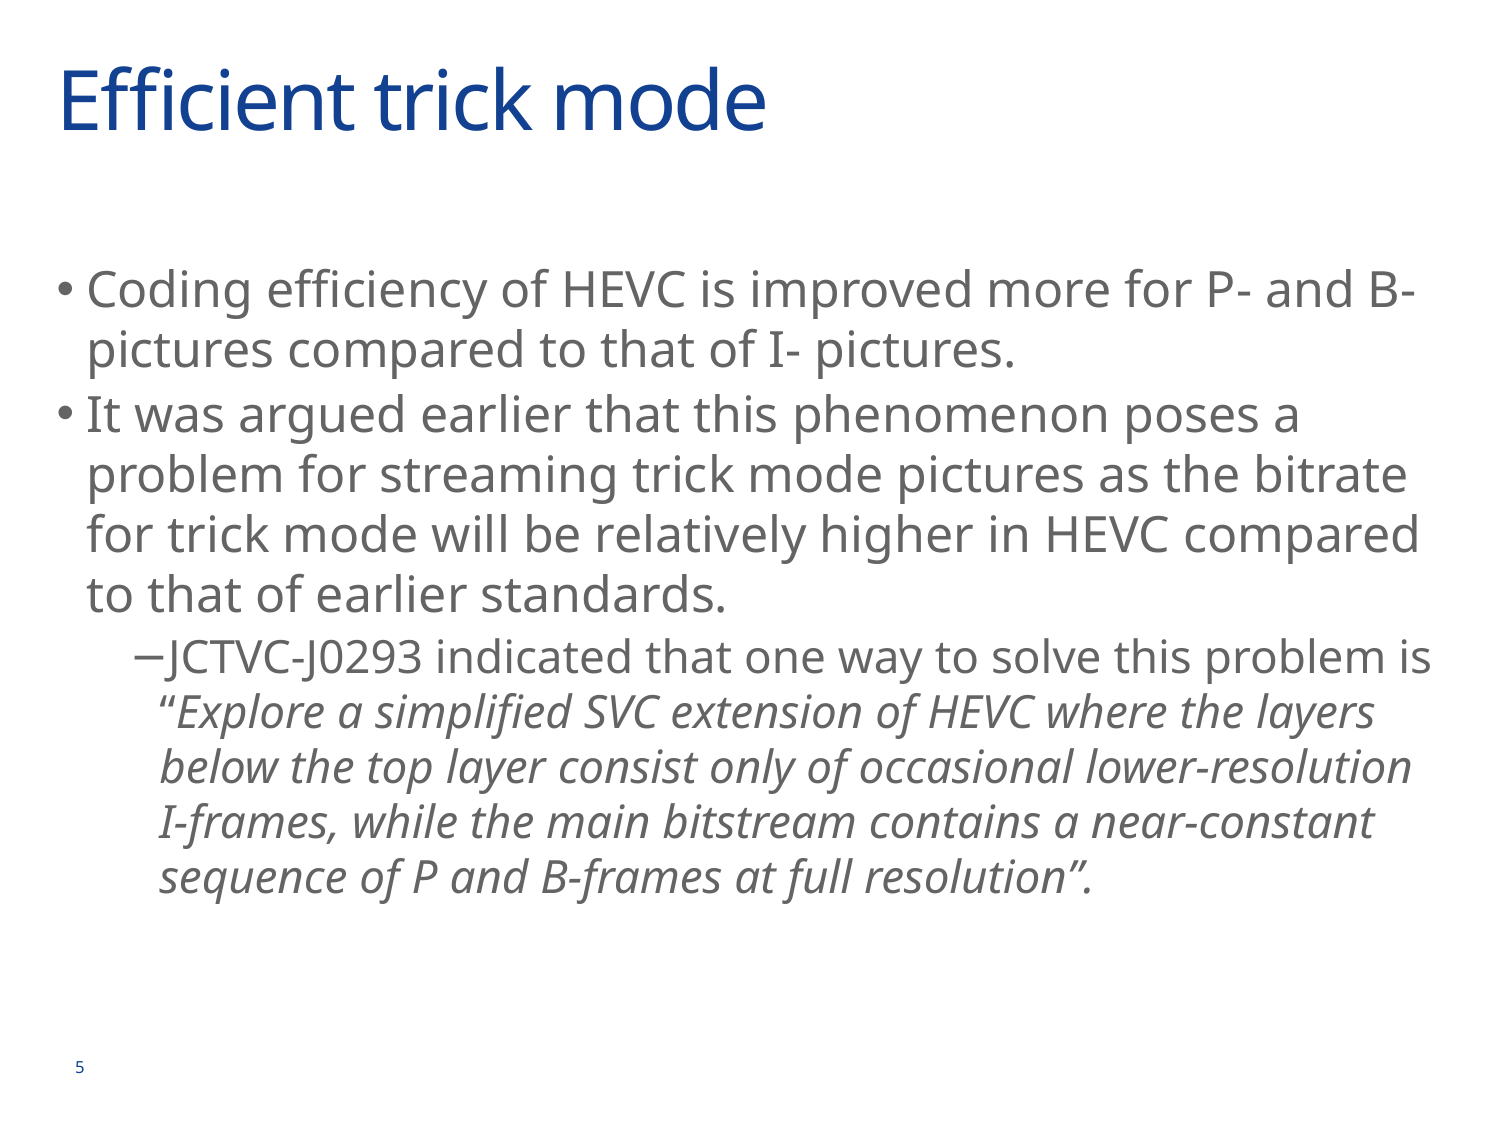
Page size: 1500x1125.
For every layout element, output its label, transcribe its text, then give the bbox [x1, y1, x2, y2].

title Efficient trick mode [56, 47, 1433, 149]
list Coding efficiency of HEVC is improved more for P- and B- pictures compared to that of I- pictures. It was argued earlier that this phenomenon poses a problem for streaming trick mode pictures as the bitrate for trick mode will be relatively higher in HEVC compared to that of earlier standards. JCTVC-J0293 indicated that one way to solve this problem is “Explore a simplified SVC extension of HEVC where the layers below the top layer consist only of occasional lower-resolution I-frames, while the main bitstream contains a near-constant sequence of P and B-frames at full resolution”. [56, 257, 1436, 1035]
slide_number 5 [75, 1058, 124, 1079]
